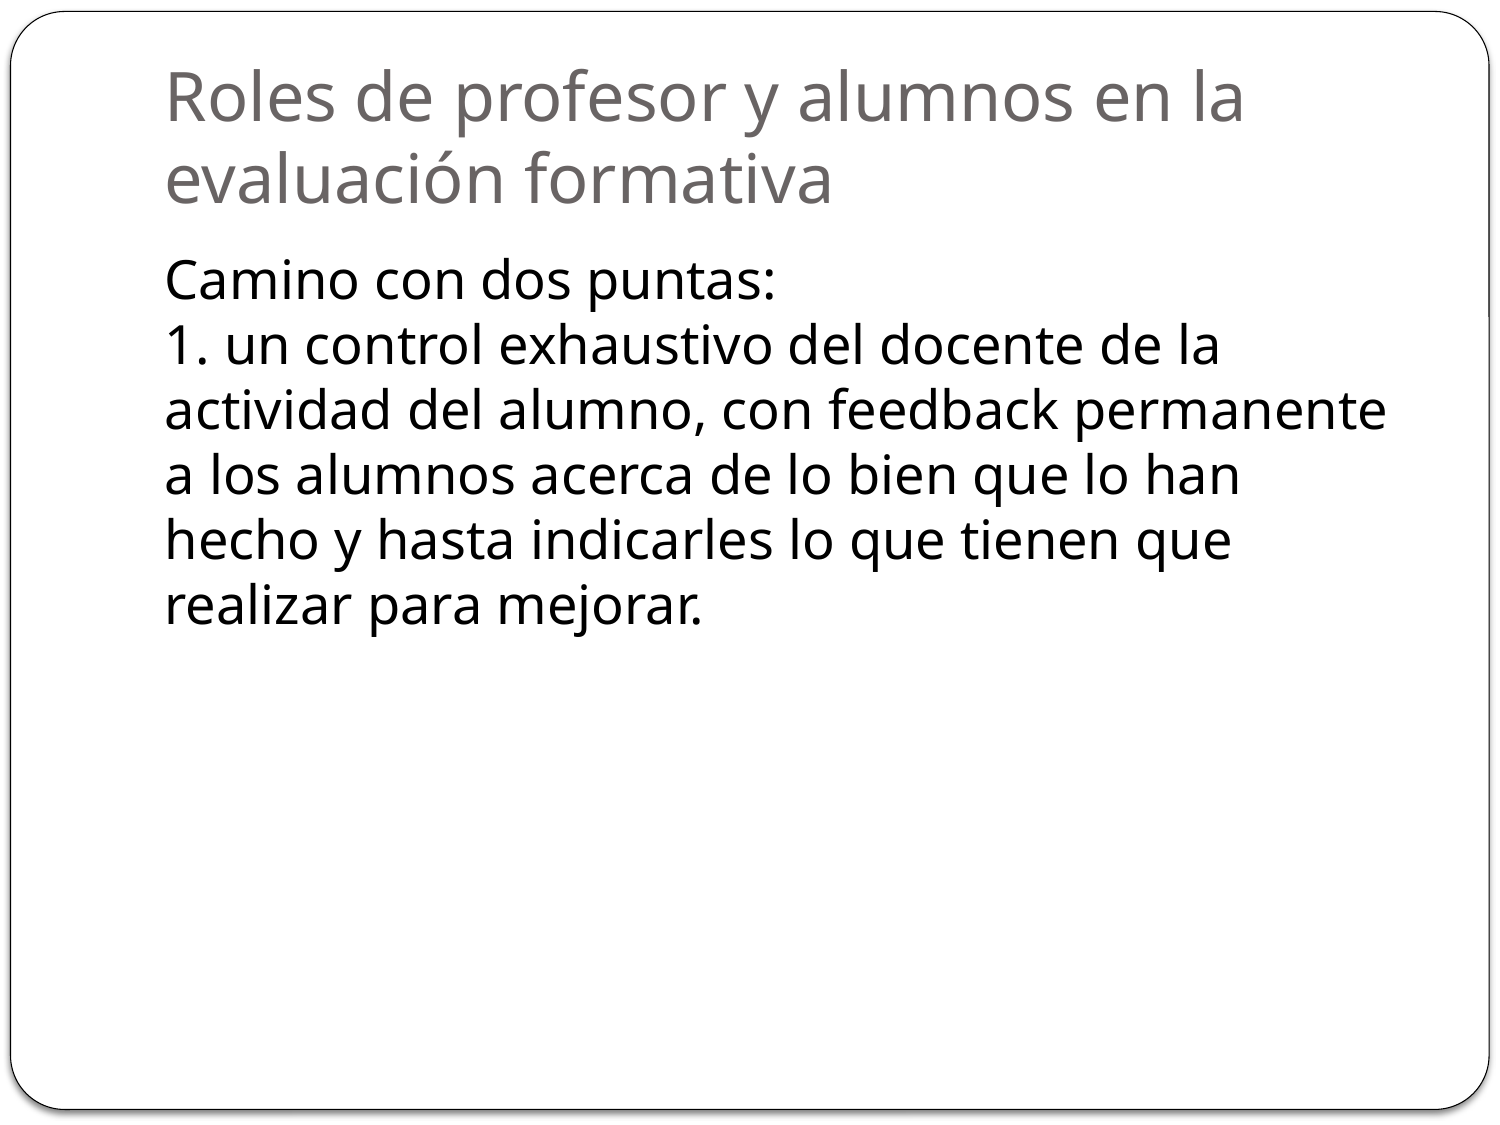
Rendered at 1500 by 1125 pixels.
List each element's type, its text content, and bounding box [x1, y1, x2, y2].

title Roles de profesor y alumnos en la evaluación formativa [150, 45, 1425, 233]
list Camino con dos puntas: 1. un control exhaustivo del docente de la actividad del alumno, con feedback permanente a los alumnos acerca de lo bien que lo han hecho y hasta indicarles lo que tienen que realizar para mejorar. [150, 237, 1425, 988]
